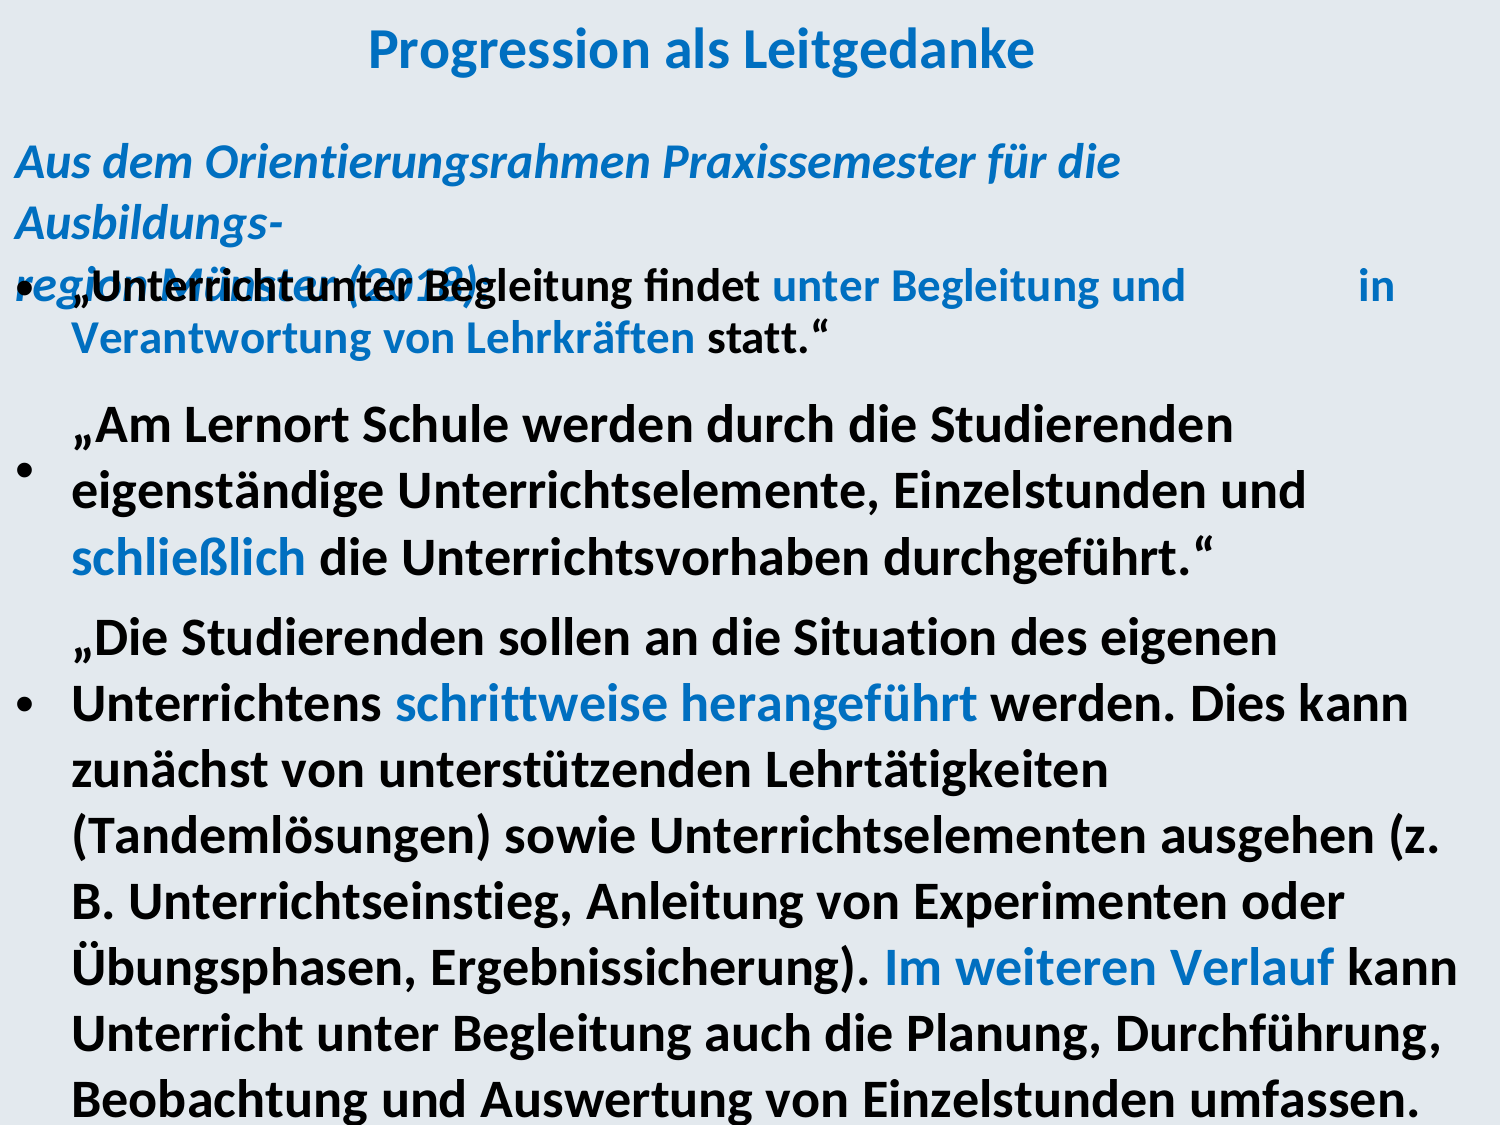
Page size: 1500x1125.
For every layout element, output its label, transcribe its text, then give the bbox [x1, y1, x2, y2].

text_box • [12, 259, 45, 319]
text_box „Die Studierenden sollen an die Situation des eigenen Unterrichtens schrittweise herangeführt werden. Dies kann zunächst von unterstützenden Lehrtätigkeiten (Tandemlösungen) sowie Unterrichtselementen ausgehen (z. B. Unterrichtseinstieg, Anleitung von Experimenten oder Übungsphasen, Ergebnissicherung). Im weiteren Verlauf kann Unterricht unter Begleitung auch die Planung, Durchführung, Beobachtung und Auswertung von Einzelstunden umfassen. [69, 600, 1462, 1102]
text_box „Am Lernort Schule werden durch die Studierenden eigenständige Unterrichtselemente, Einzelstunden und schließlich die Unterrichtsvorhaben durchgeführt.“ [69, 387, 1312, 600]
text_box „Unterricht unter Begleitung findet unter Begleitung und Verantwortung von Lehrkräften statt.“ [69, 263, 1359, 374]
text_box [0, 0, 1500, 1125]
text_box • [12, 676, 45, 735]
text_box • [12, 442, 45, 501]
text_box in [1356, 263, 1412, 322]
text_box Progression als Leitgedanke Aus dem Orientierungsrahmen Praxissemester für die Ausbildungs- region Münster (2018): [12, 21, 1408, 232]
